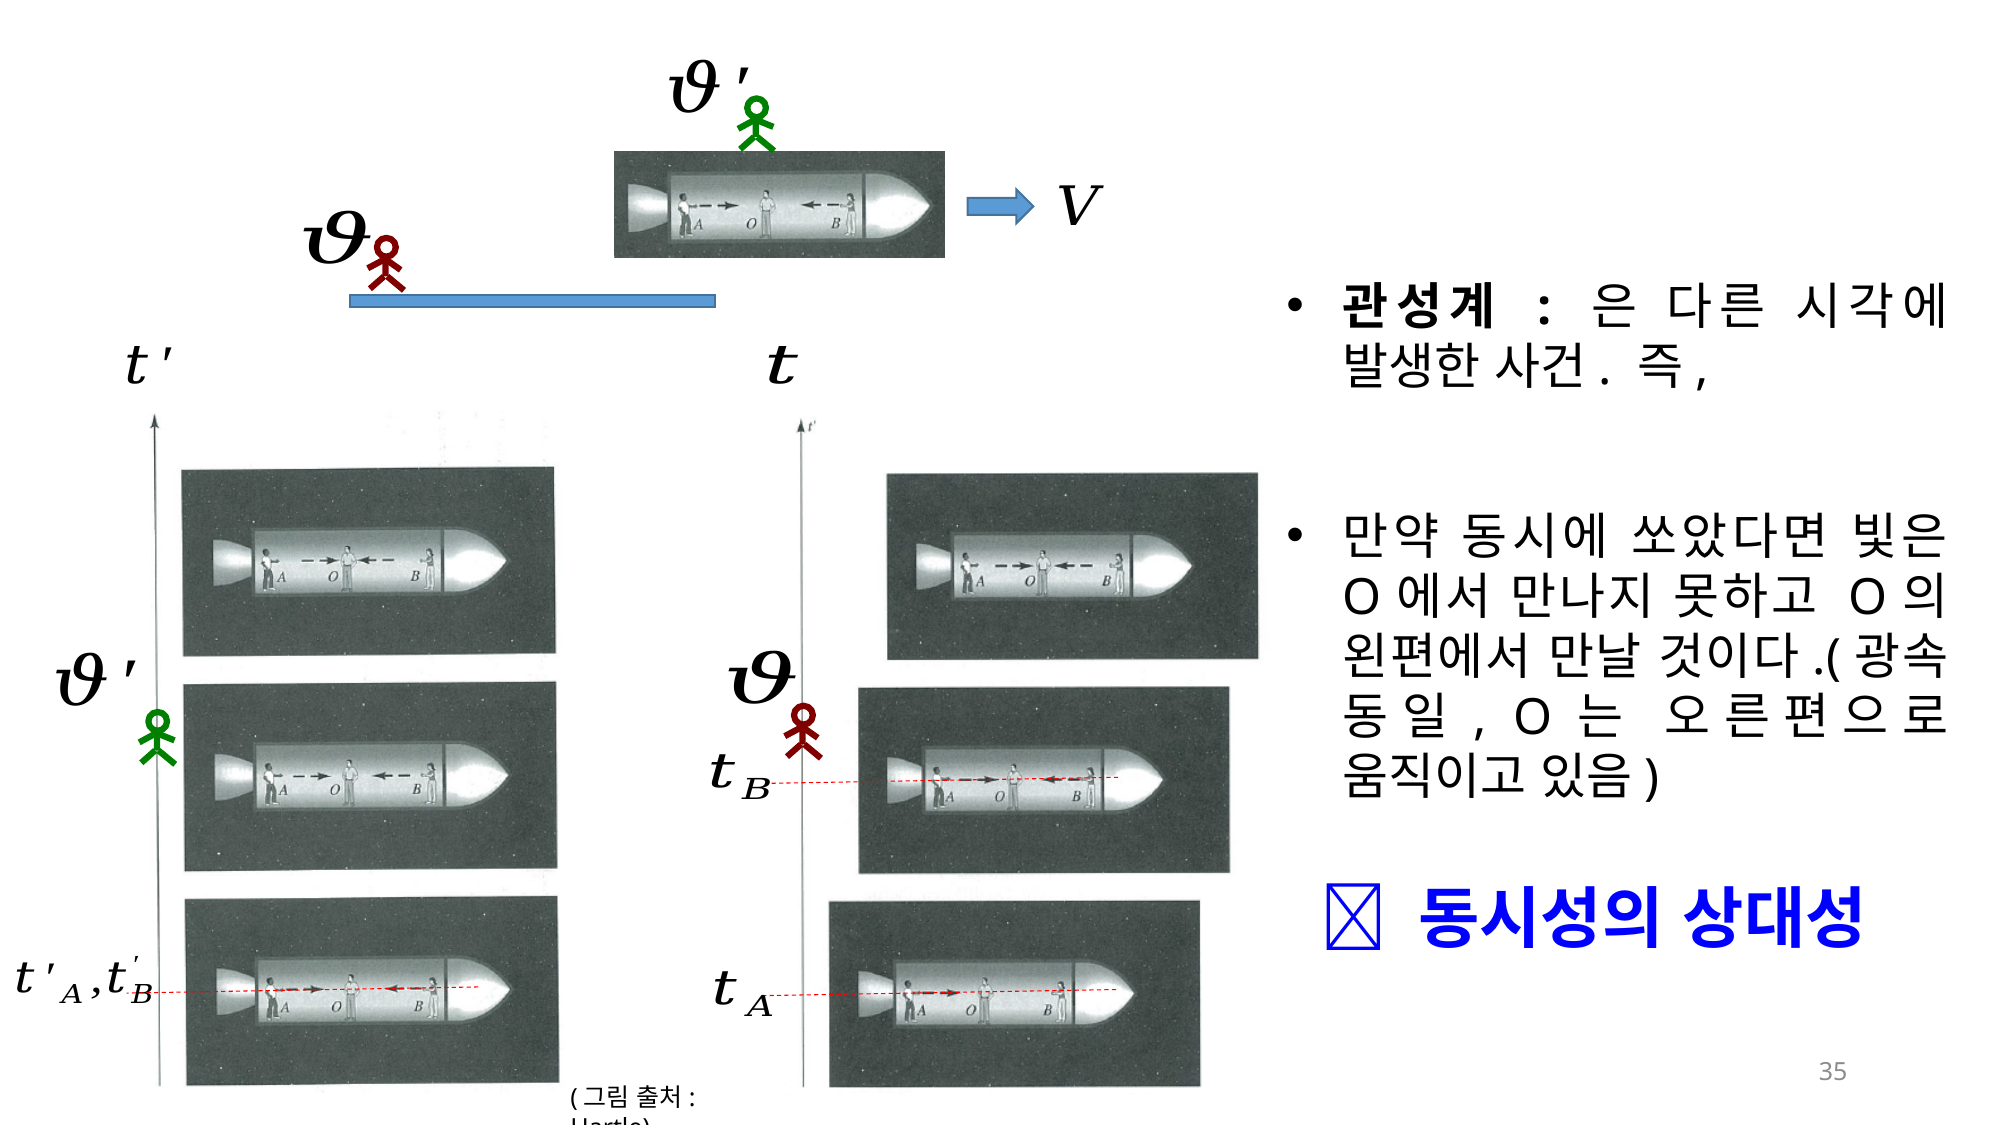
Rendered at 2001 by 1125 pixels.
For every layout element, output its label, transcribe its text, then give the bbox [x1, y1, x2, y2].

picture [784, 408, 1272, 1095]
text_box [349, 294, 716, 308]
slide_number 35 [1412, 1042, 1863, 1103]
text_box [784, 705, 821, 759]
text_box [139, 711, 176, 765]
picture [144, 409, 570, 1093]
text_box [764, 989, 1117, 996]
text_box [966, 186, 1035, 226]
picture [614, 151, 945, 258]
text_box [126, 986, 479, 994]
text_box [766, 777, 1119, 784]
text_box (그림 출처: Hartle) [555, 1074, 794, 1125]
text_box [367, 237, 404, 291]
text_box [738, 98, 775, 151]
